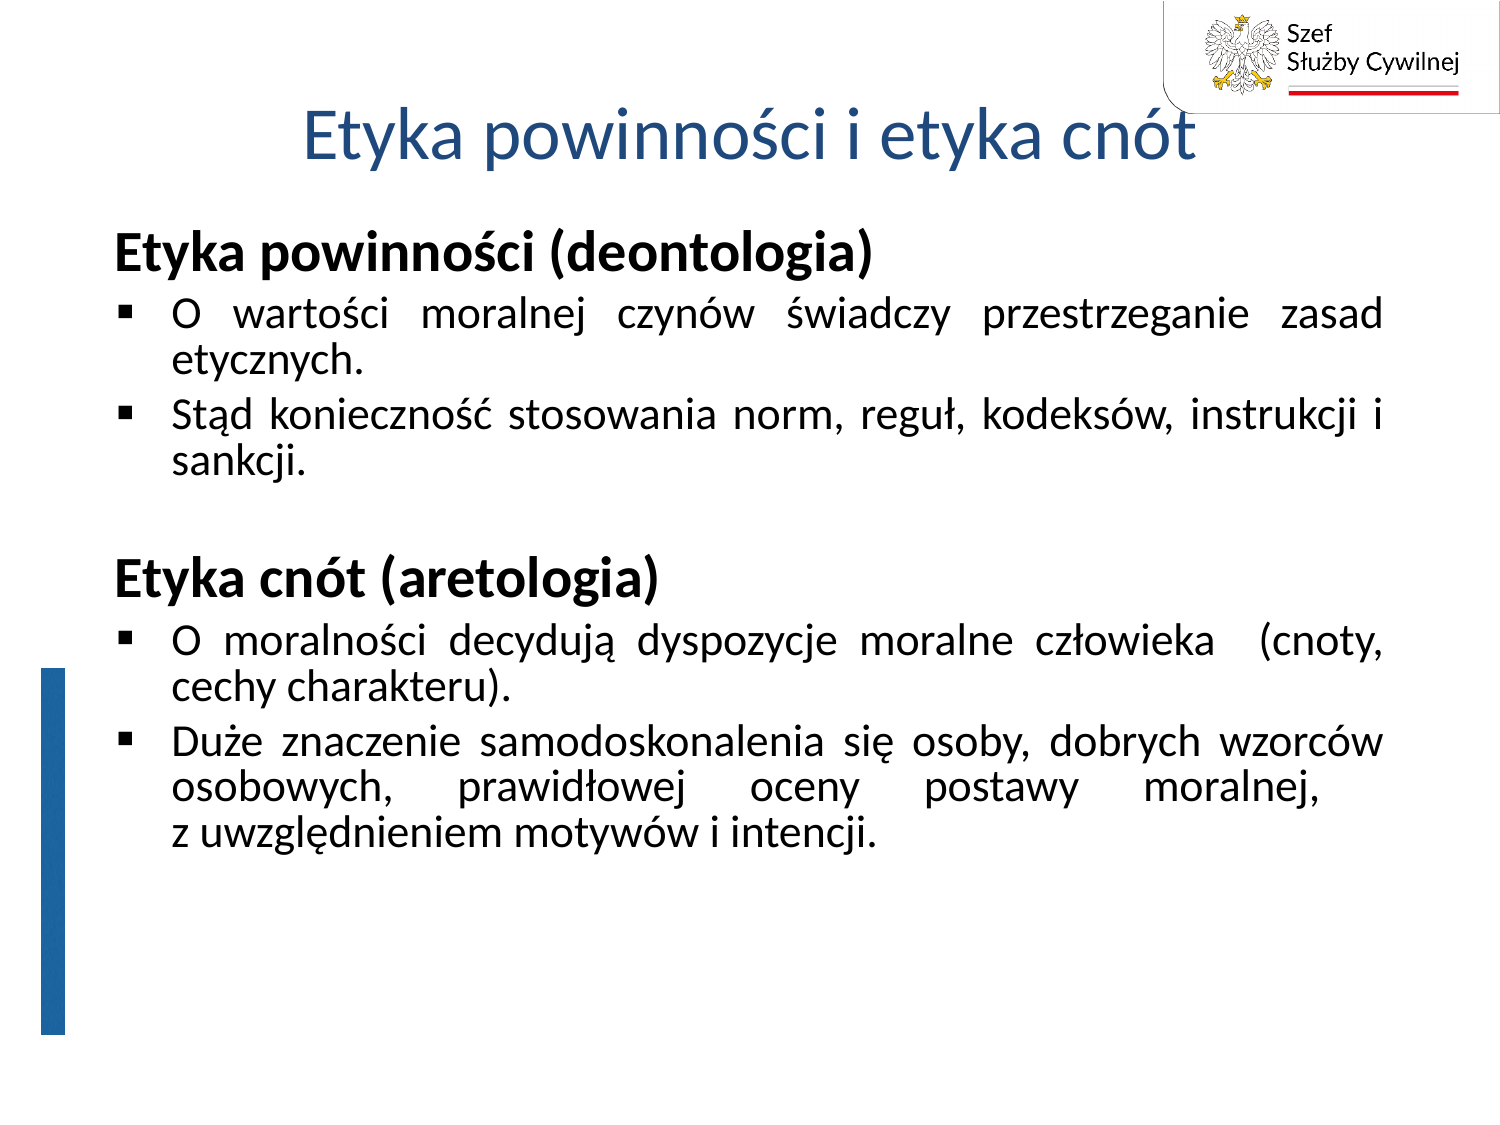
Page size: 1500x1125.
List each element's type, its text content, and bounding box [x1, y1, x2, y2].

title Etyka powinności i etyka cnót [100, 78, 1400, 203]
list Etyka powinności (deontologia) O wartości moralnej czynów świadczy przestrzeganie zasad etycznych. Stąd konieczność stosowania norm, reguł, kodeksów, instrukcji i sankcji. Etyka cnót (aretologia) O moralności decydują dyspozycje moralne człowieka (cnoty, cechy charakteru). Duże znaczenie samodoskonalenia się osoby, dobrych wzorców osobowych, prawidłowej oceny postawy moralnej, z uwzględnieniem motywów i intencji. [100, 219, 1400, 1005]
picture [41, 668, 65, 1035]
picture [1163, 0, 1500, 114]
